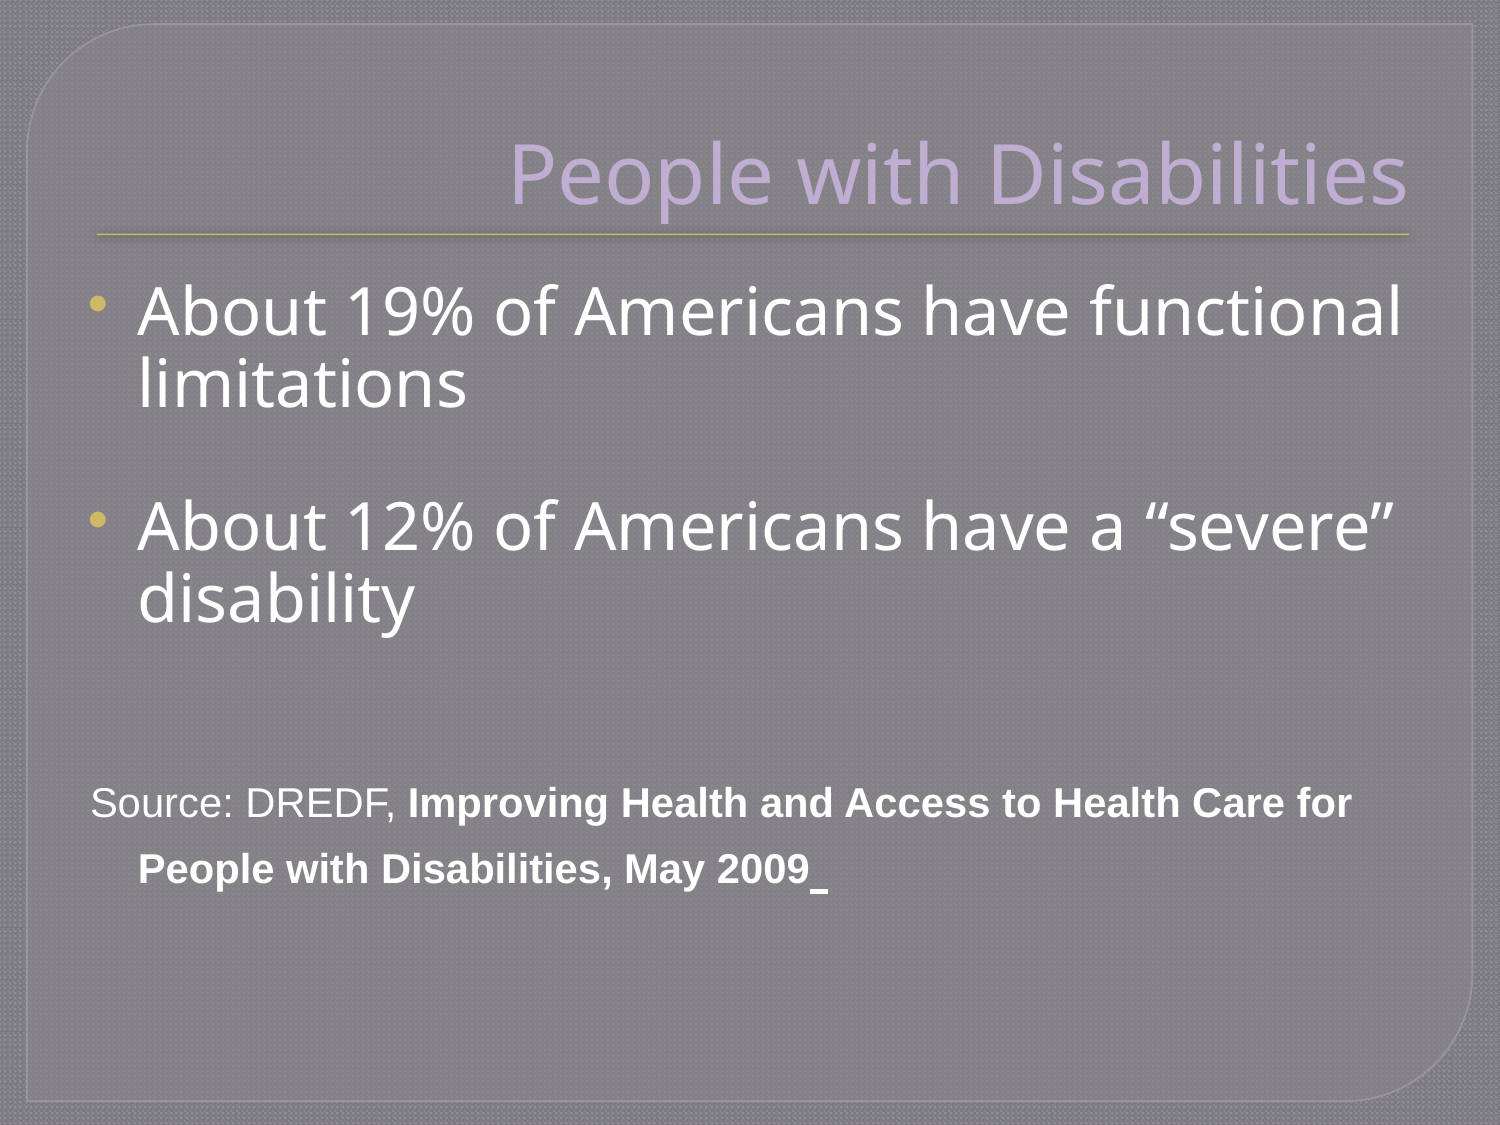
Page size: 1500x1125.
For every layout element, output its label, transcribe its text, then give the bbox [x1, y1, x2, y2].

title People with Disabilities [75, 41, 1425, 230]
list About 19% of Americans have functional limitations About 12% of Americans have a “severe” disability Source: DREDF, Improving Health and Access to Health Care for People with Disabilities, May 2009 [75, 270, 1425, 1013]
